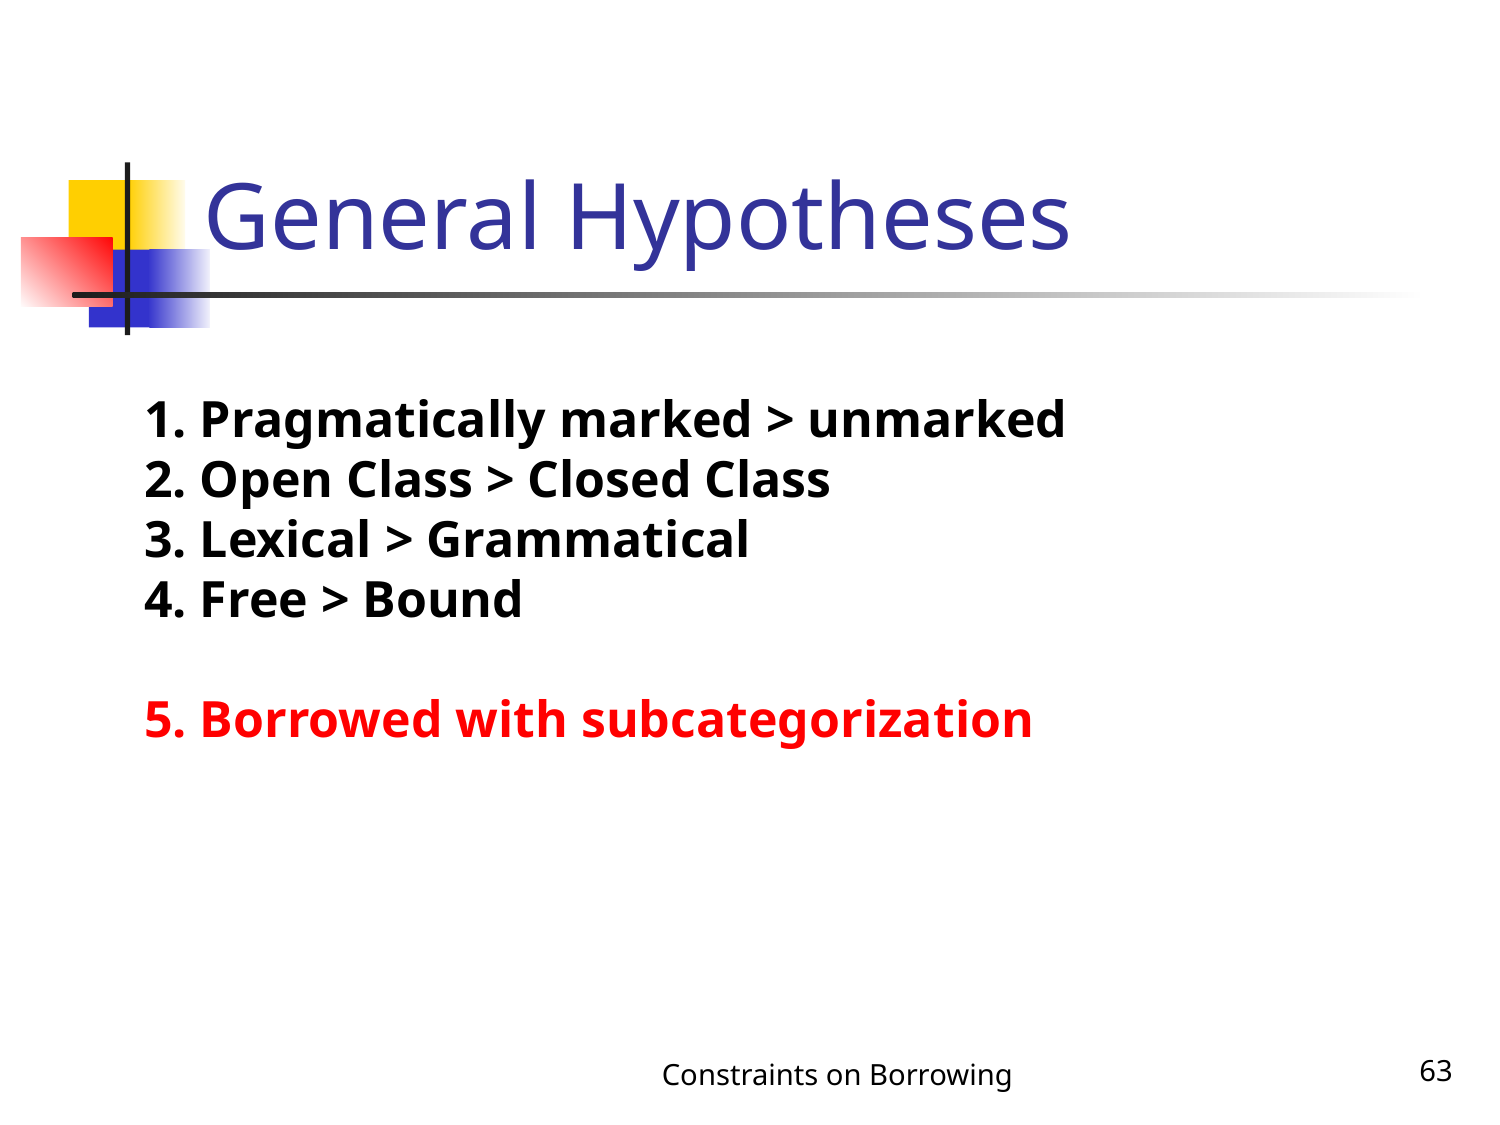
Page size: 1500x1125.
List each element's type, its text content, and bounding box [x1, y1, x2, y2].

slide_number 63 [1154, 1023, 1468, 1100]
text_box 1. Pragmatically marked > unmarked 2. Open Class > Closed Class 3. Lexical > Grammatical 4. Free > Bound 5. Borrowed with subcategorization [129, 380, 1233, 756]
title General Hypotheses [188, 34, 1468, 276]
footer Constraints on Borrowing [599, 1023, 1076, 1100]
